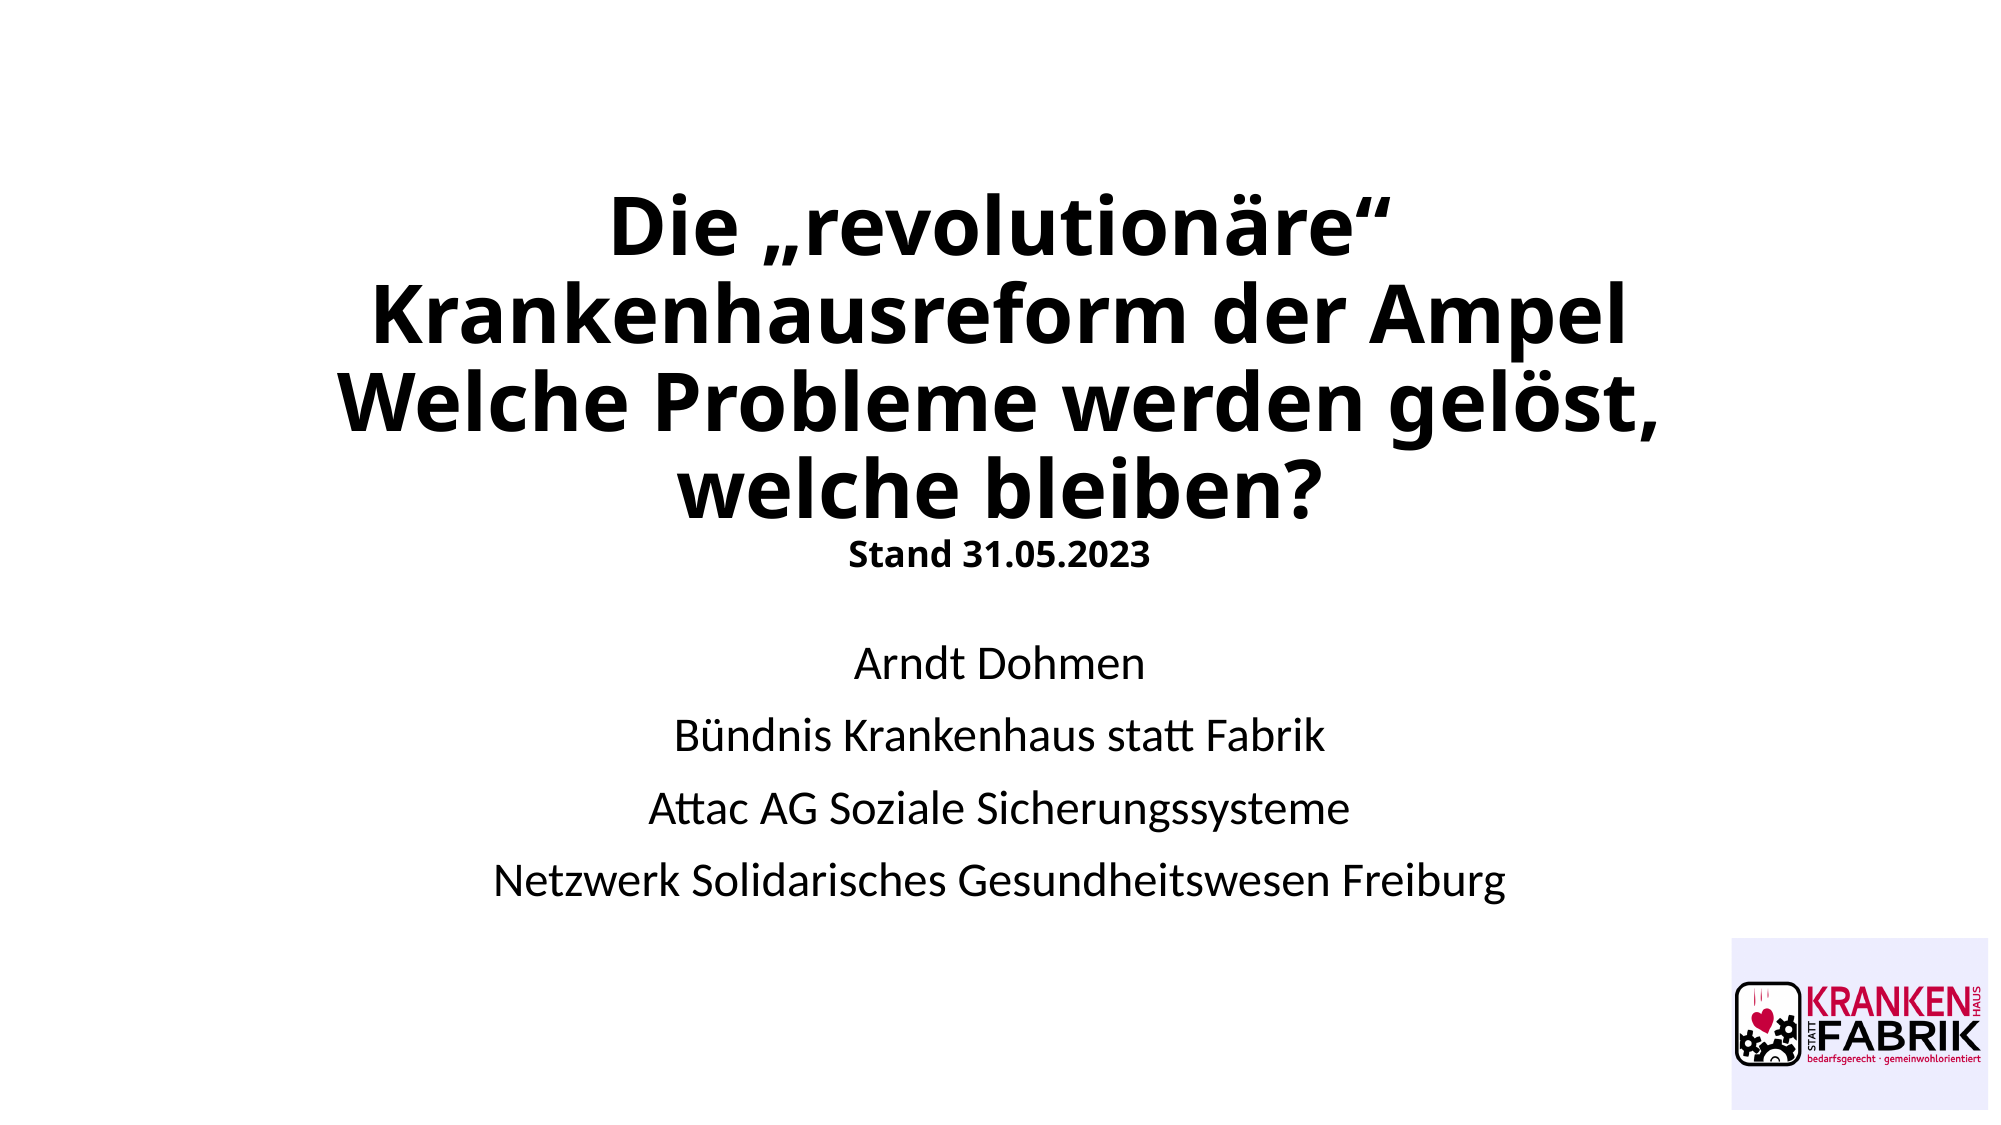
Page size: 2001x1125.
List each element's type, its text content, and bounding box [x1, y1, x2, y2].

picture [1731, 938, 1989, 1110]
subtitle Arndt Dohmen Bündnis Krankenhaus statt Fabrik Attac AG Soziale Sicherungssysteme Netzwerk Solidarisches Gesundheitswesen Freiburg [249, 637, 1750, 910]
title Die „revolutionäre“ Krankenhausreform der Ampel Welche Probleme werden gelöst, welche bleiben? Stand 31.05.2023 [249, 184, 1750, 576]
